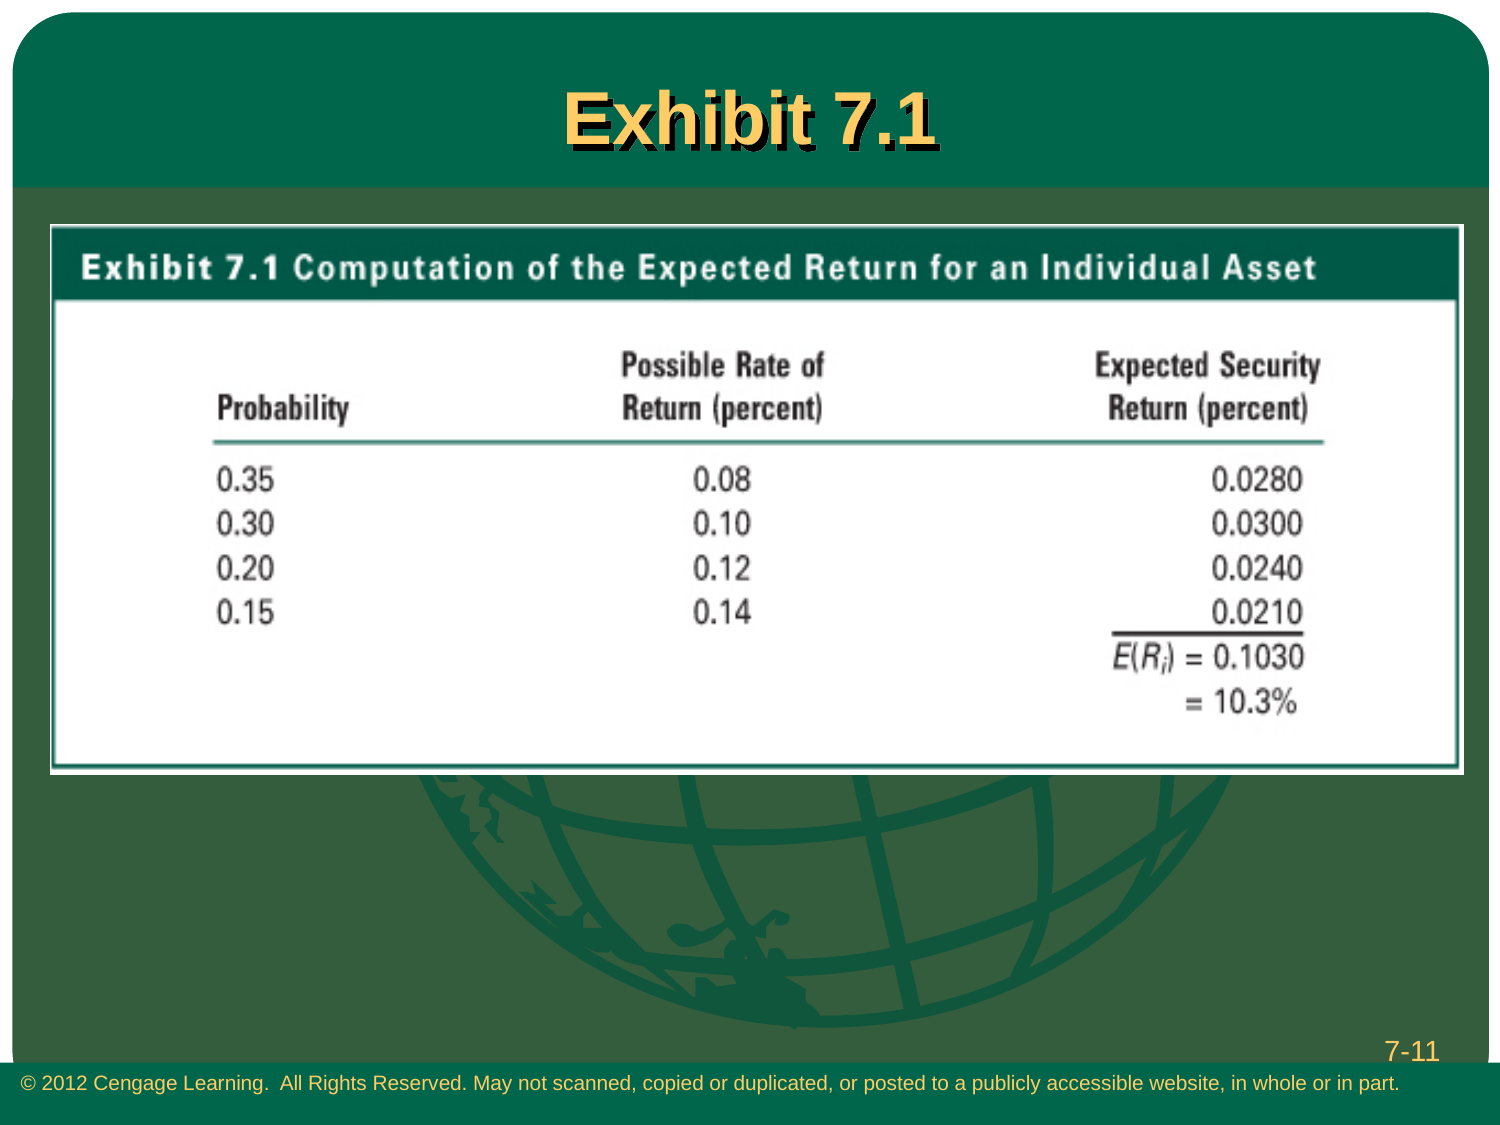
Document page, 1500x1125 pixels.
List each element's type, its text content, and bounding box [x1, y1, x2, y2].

slide_number 7-11 [1325, 1025, 1500, 1088]
picture [49, 224, 1464, 776]
title Exhibit 7.1 [75, 37, 1425, 193]
footer © 2012 Cengage Learning. All Rights Reserved. May not scanned, copied or duplicated, or posted to a publicly accessible website, in whole or in part. [0, 1062, 1500, 1125]
